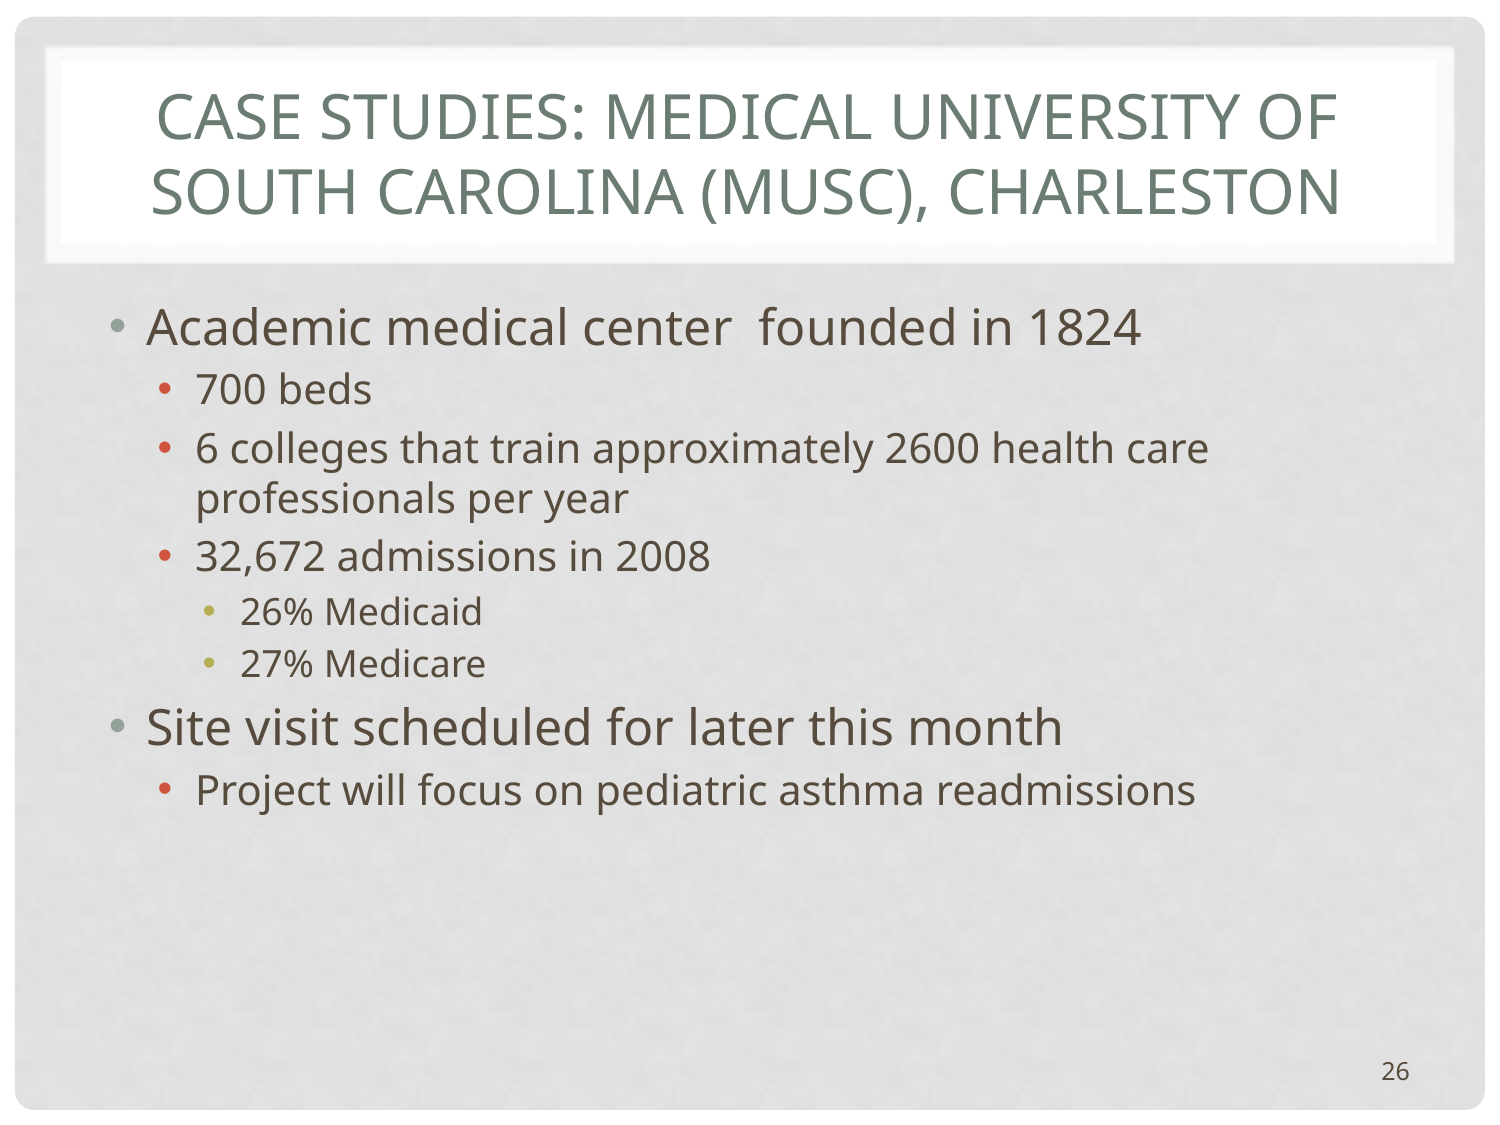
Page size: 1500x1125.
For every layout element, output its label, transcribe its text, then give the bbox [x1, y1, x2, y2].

list Academic medical center founded in 1824 700 beds 6 colleges that train approximately 2600 health care professionals per year 32,672 admissions in 2008 26% Medicaid 27% Medicare Site visit scheduled for later this month Project will focus on pediatric asthma readmissions [75, 287, 1425, 1005]
slide_number 26 [1074, 1042, 1425, 1103]
title Case studies: Medical University of South Carolina (MUSC), Charleston [69, 66, 1425, 238]
